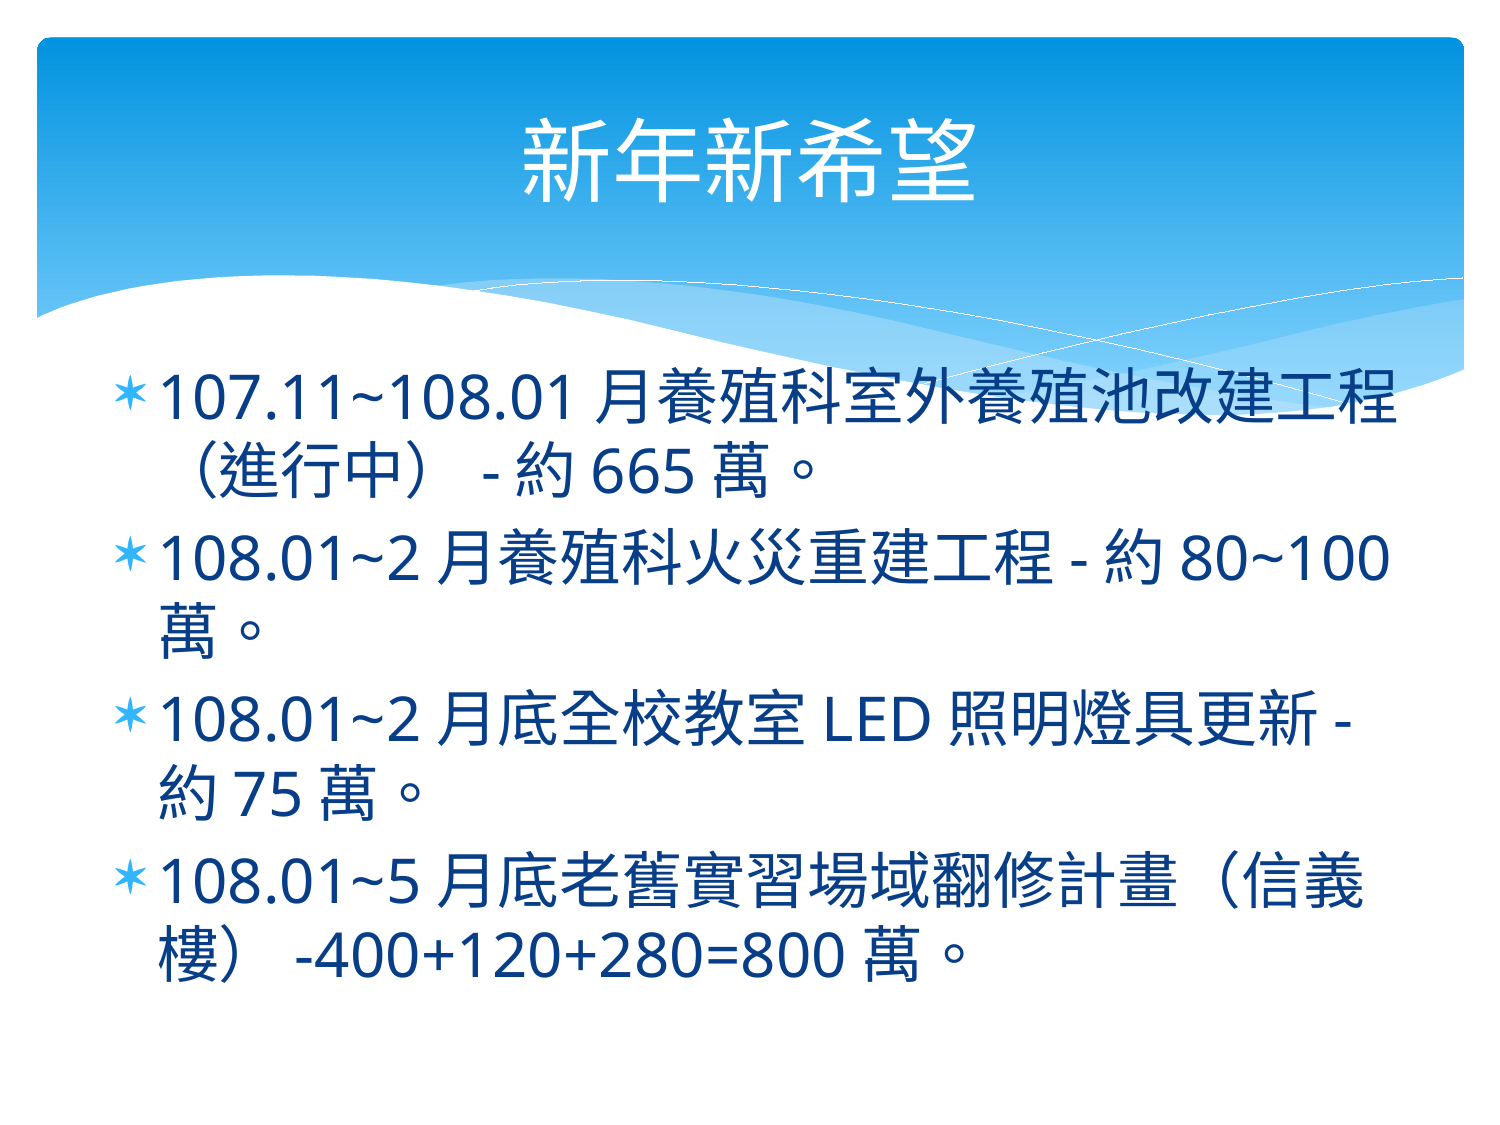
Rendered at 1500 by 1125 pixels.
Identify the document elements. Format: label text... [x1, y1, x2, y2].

title 新年新希望 [75, 55, 1425, 261]
list 107.11~108.01月養殖科室外養殖池改建工程（進行中）-約665萬。 108.01~2月養殖科火災重建工程-約80~100萬。 108.01~2月底全校教室LED照明燈具更新-約75萬。 108.01~5月底老舊實習場域翻修計畫（信義樓）-400+120+280=800萬。 [100, 349, 1424, 1000]
